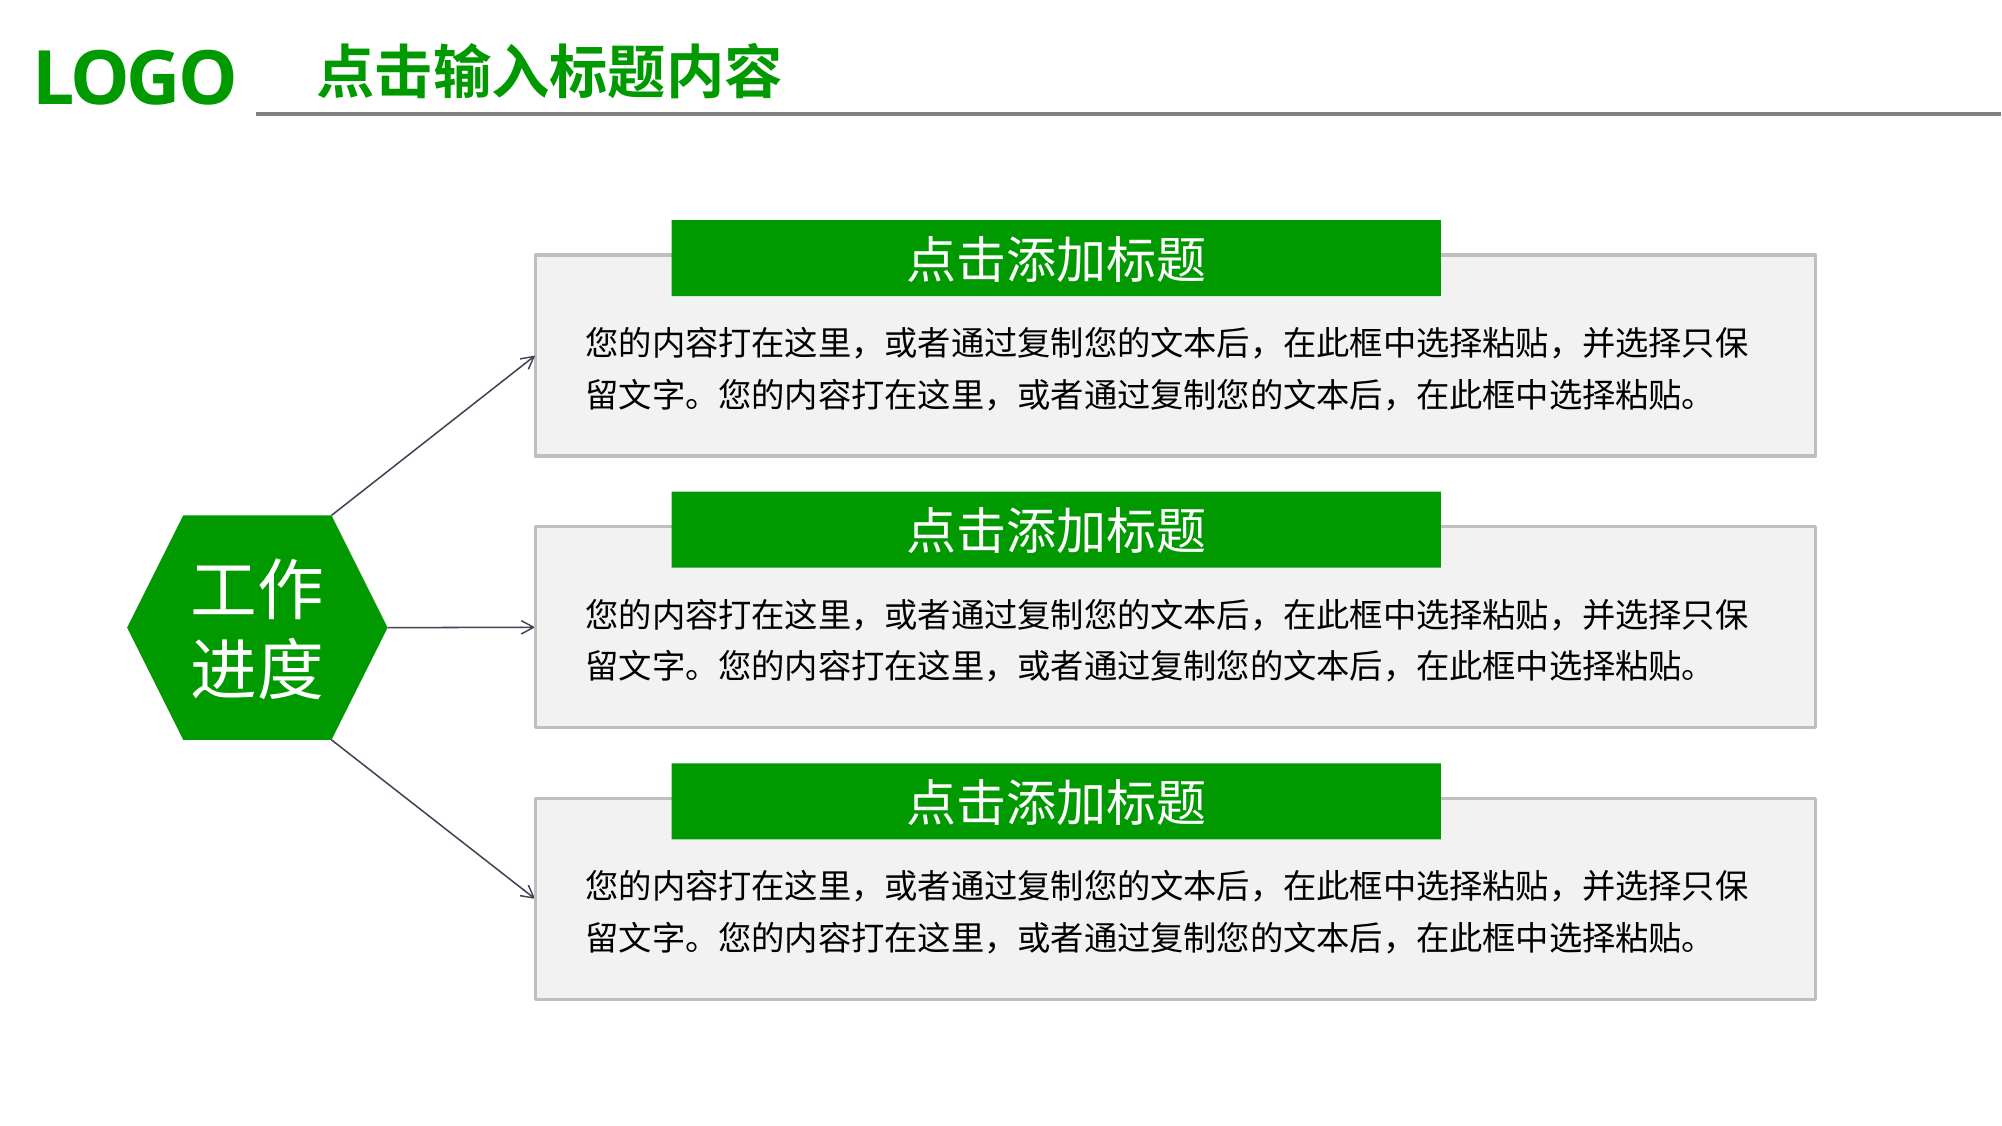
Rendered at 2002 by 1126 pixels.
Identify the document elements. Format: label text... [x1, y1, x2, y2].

text_box [533, 796, 1818, 1001]
text_box 您的内容打在这里，或者通过复制您的文本后，在此框中选择粘贴，并选择只保留文字。您的内容打在这里，或者通过复制您的文本后，在此框中选择粘贴。 [570, 574, 1769, 694]
text_box [533, 525, 1818, 730]
text_box 点击输入标题内容 [279, 27, 820, 113]
text_box [533, 253, 1818, 458]
text_box 您的内容打在这里，或者通过复制您的文本后，在此框中选择粘贴，并选择只保留文字。您的内容打在这里，或者通过复制您的文本后，在此框中选择粘贴。 [570, 302, 1769, 422]
text_box 工作进度 [125, 513, 390, 742]
text_box 点击添加标题 [670, 761, 1443, 842]
text_box 点击添加标题 [670, 218, 1443, 298]
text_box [331, 355, 536, 516]
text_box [331, 739, 536, 900]
text_box 您的内容打在这里，或者通过复制您的文本后，在此框中选择粘贴，并选择只保留文字。您的内容打在这里，或者通过复制您的文本后，在此框中选择粘贴。 [570, 846, 1769, 965]
text_box 点击添加标题 [670, 490, 1443, 570]
